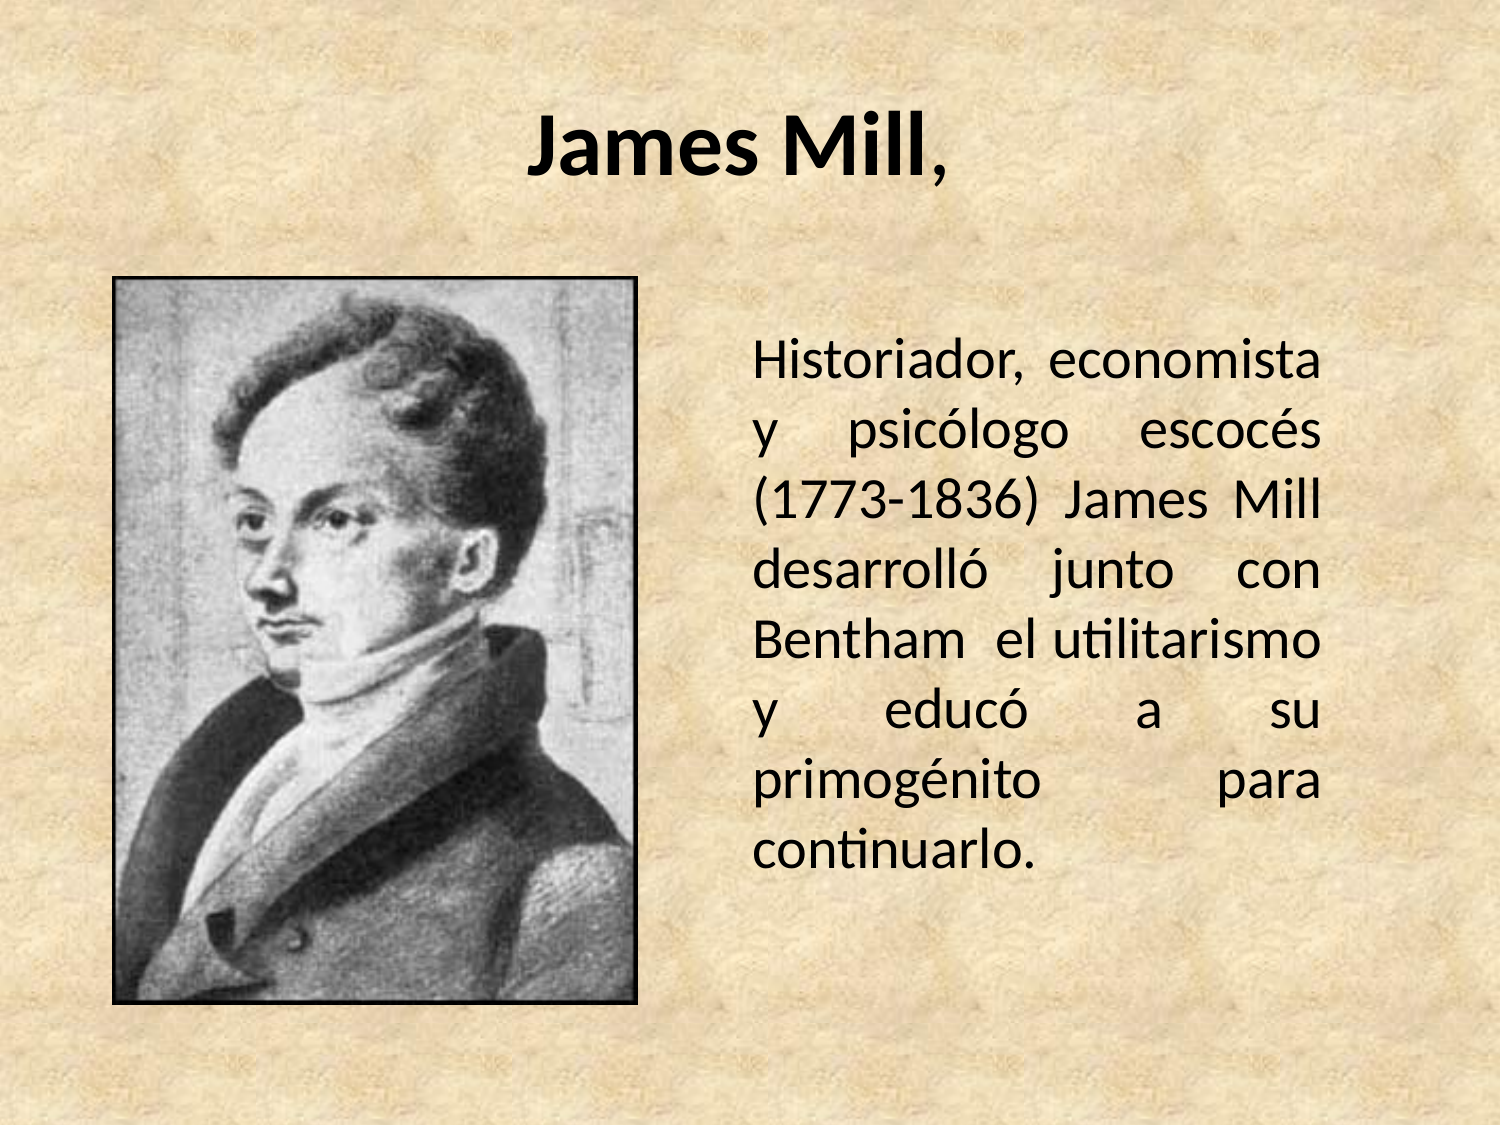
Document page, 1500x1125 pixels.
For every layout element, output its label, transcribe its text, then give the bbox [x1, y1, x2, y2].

title James Mill, [75, 45, 1425, 233]
picture [0, 0, 1500, 1125]
text_box Historiador, economista y psicólogo escocés (1773-1836) James Mill desarrolló junto con Bentham el utilitarismo y educó a su primogénito para continuarlo. [737, 312, 1338, 888]
list [75, 262, 1425, 1005]
